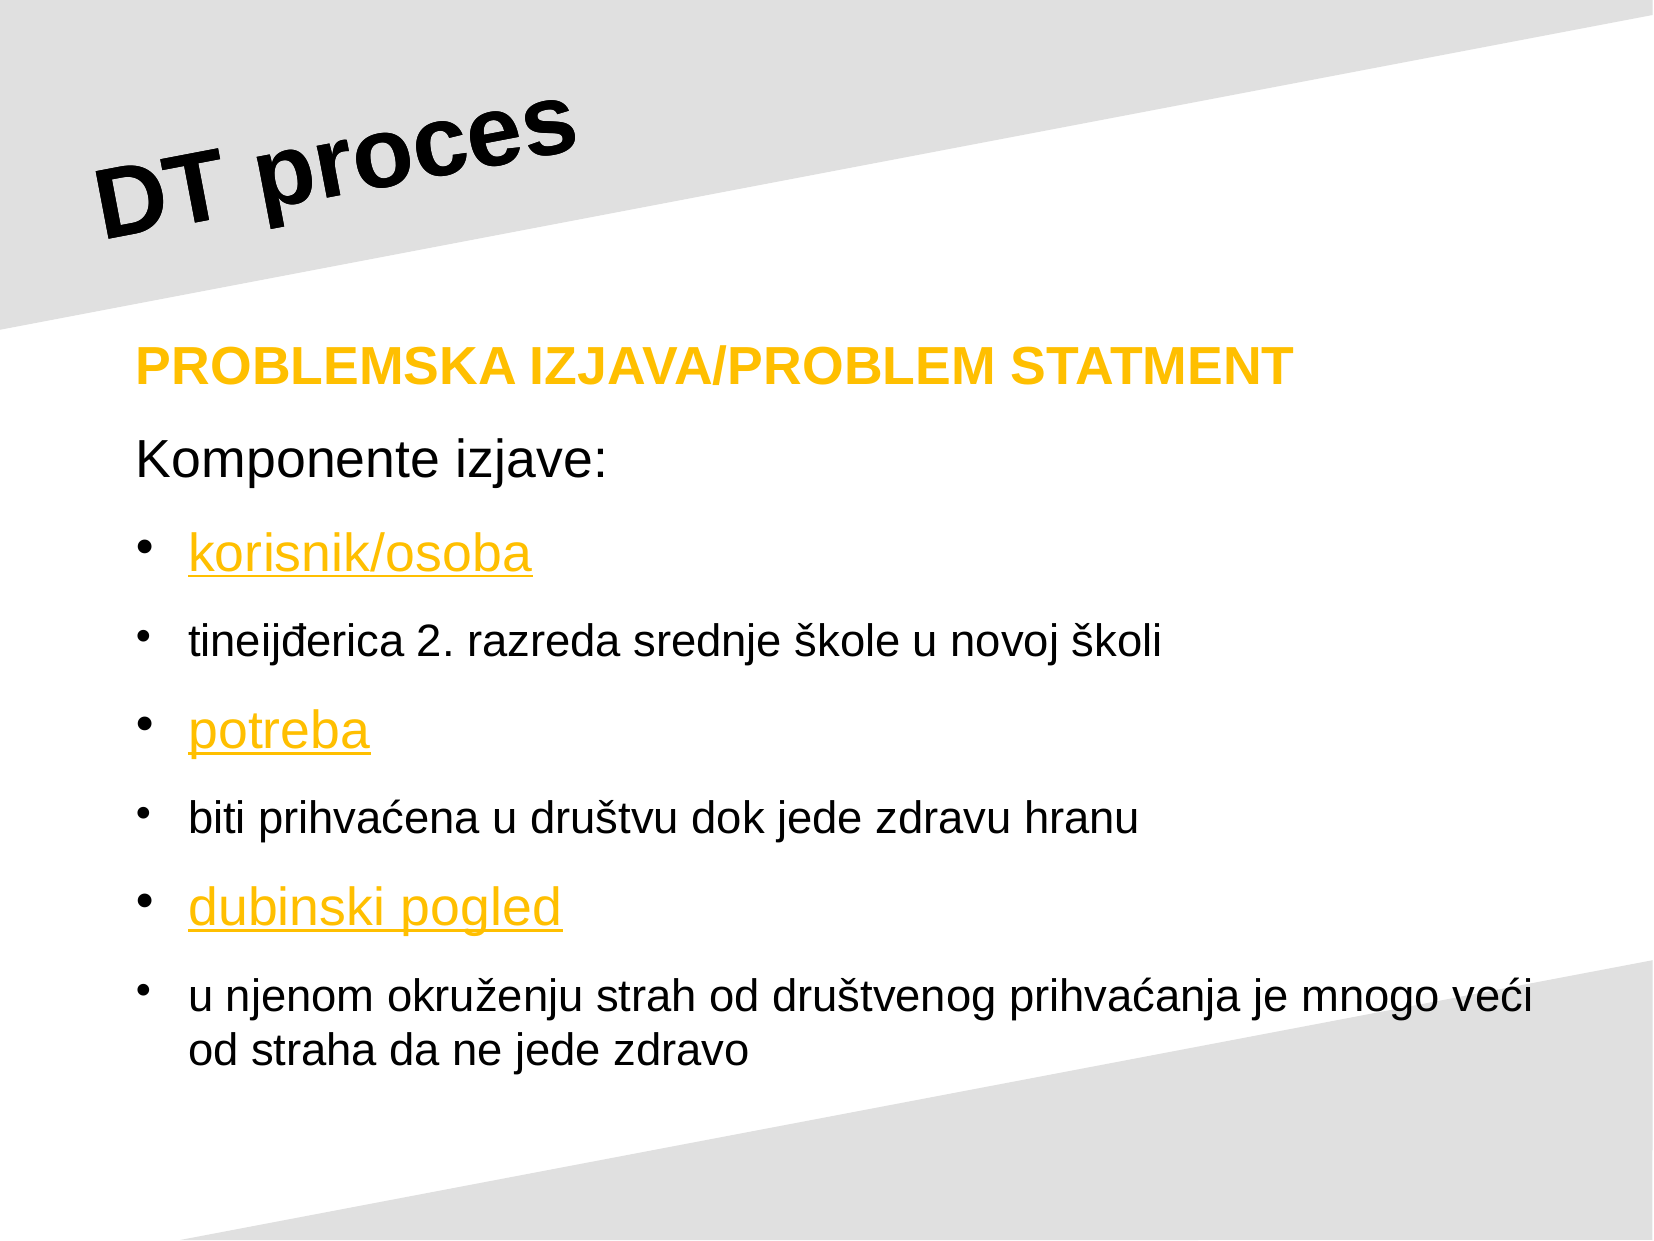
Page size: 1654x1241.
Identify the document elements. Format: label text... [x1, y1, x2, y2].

text_box PROBLEMSKA IZJAVA/PROBLEM STATMENT Komponente izjave: korisnik/osoba tineijđerica 2. razreda srednje škole u novoj školi potreba biti prihvaćena u društvu dok jede zdravu hranu dubinski pogled u njenom okruženju strah od društvenog prihvaćanja je mnogo veći od straha da ne jede zdravo [118, 330, 1570, 1075]
text_box DT proces [83, 0, 1470, 261]
